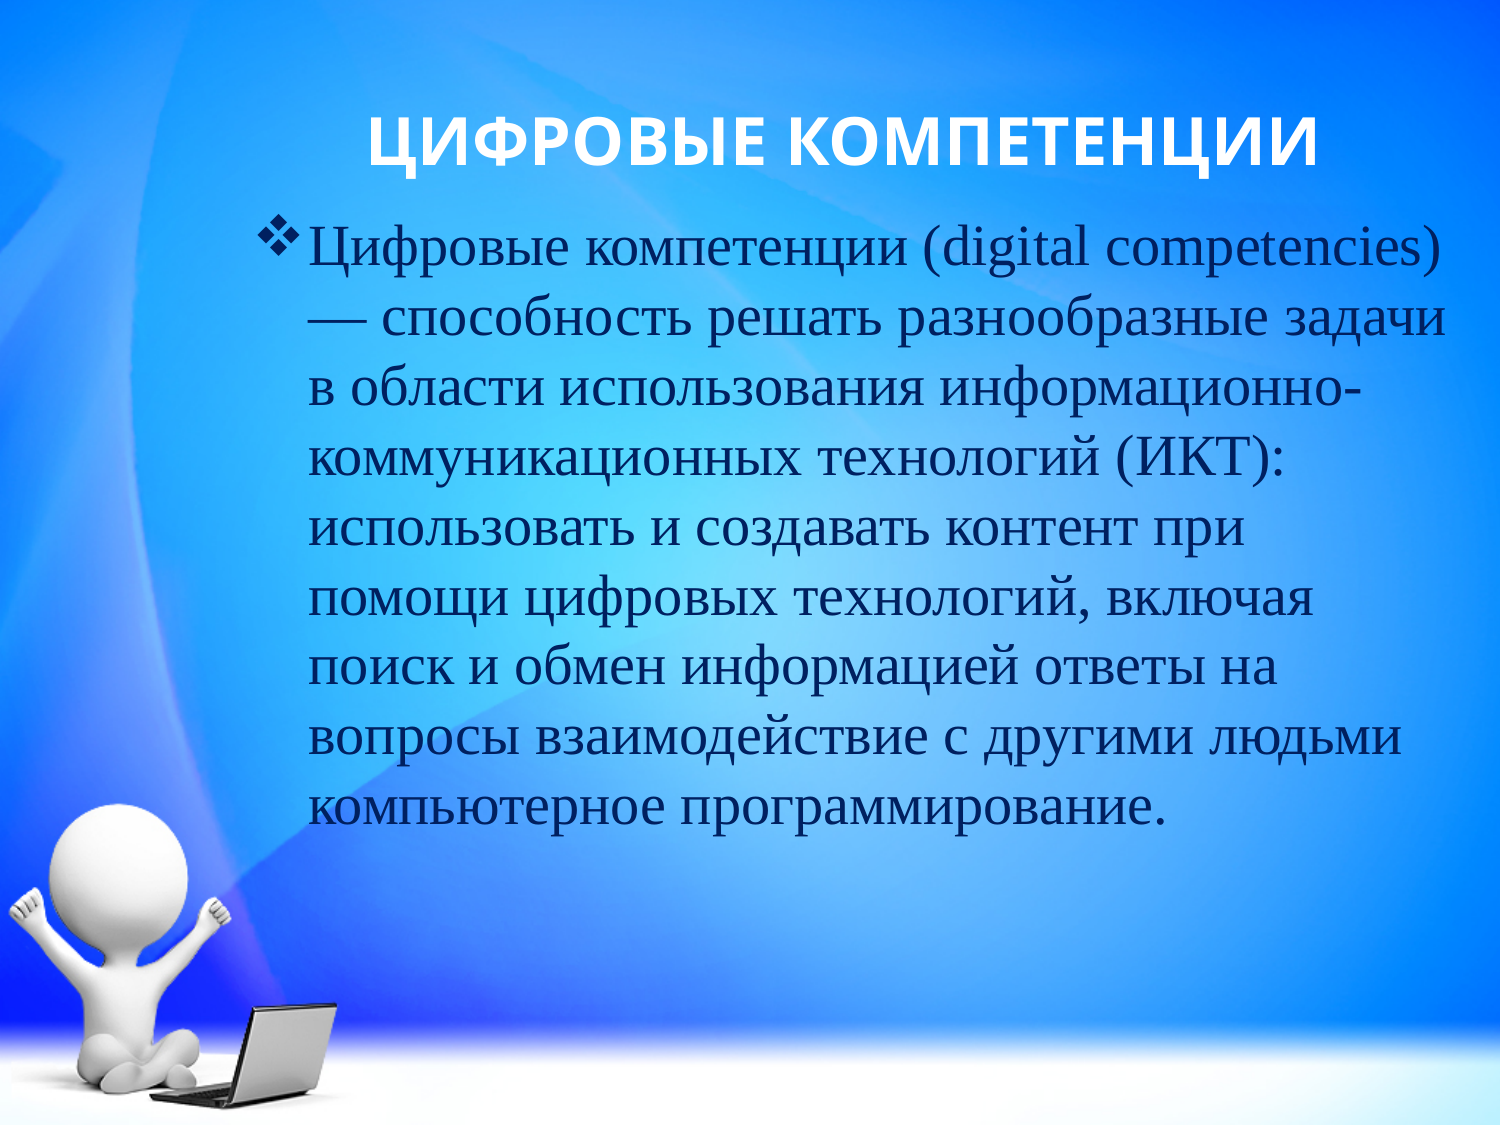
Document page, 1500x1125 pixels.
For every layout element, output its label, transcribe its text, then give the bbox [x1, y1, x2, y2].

picture [0, 0, 1500, 1125]
list Цифровые компетенции (digital competencies) — способность решать разнообразные задачи в области использования информационно-коммуникационных технологий (ИКТ): использовать и создавать контент при помощи цифровых технологий, включая поиск и обмен информацией ответы на вопросы взаимодействие с другими людьми компьютерное программирование. [237, 200, 1463, 1005]
title ЦИФРОВЫЕ КОМПЕТЕНЦИИ [262, 45, 1425, 200]
